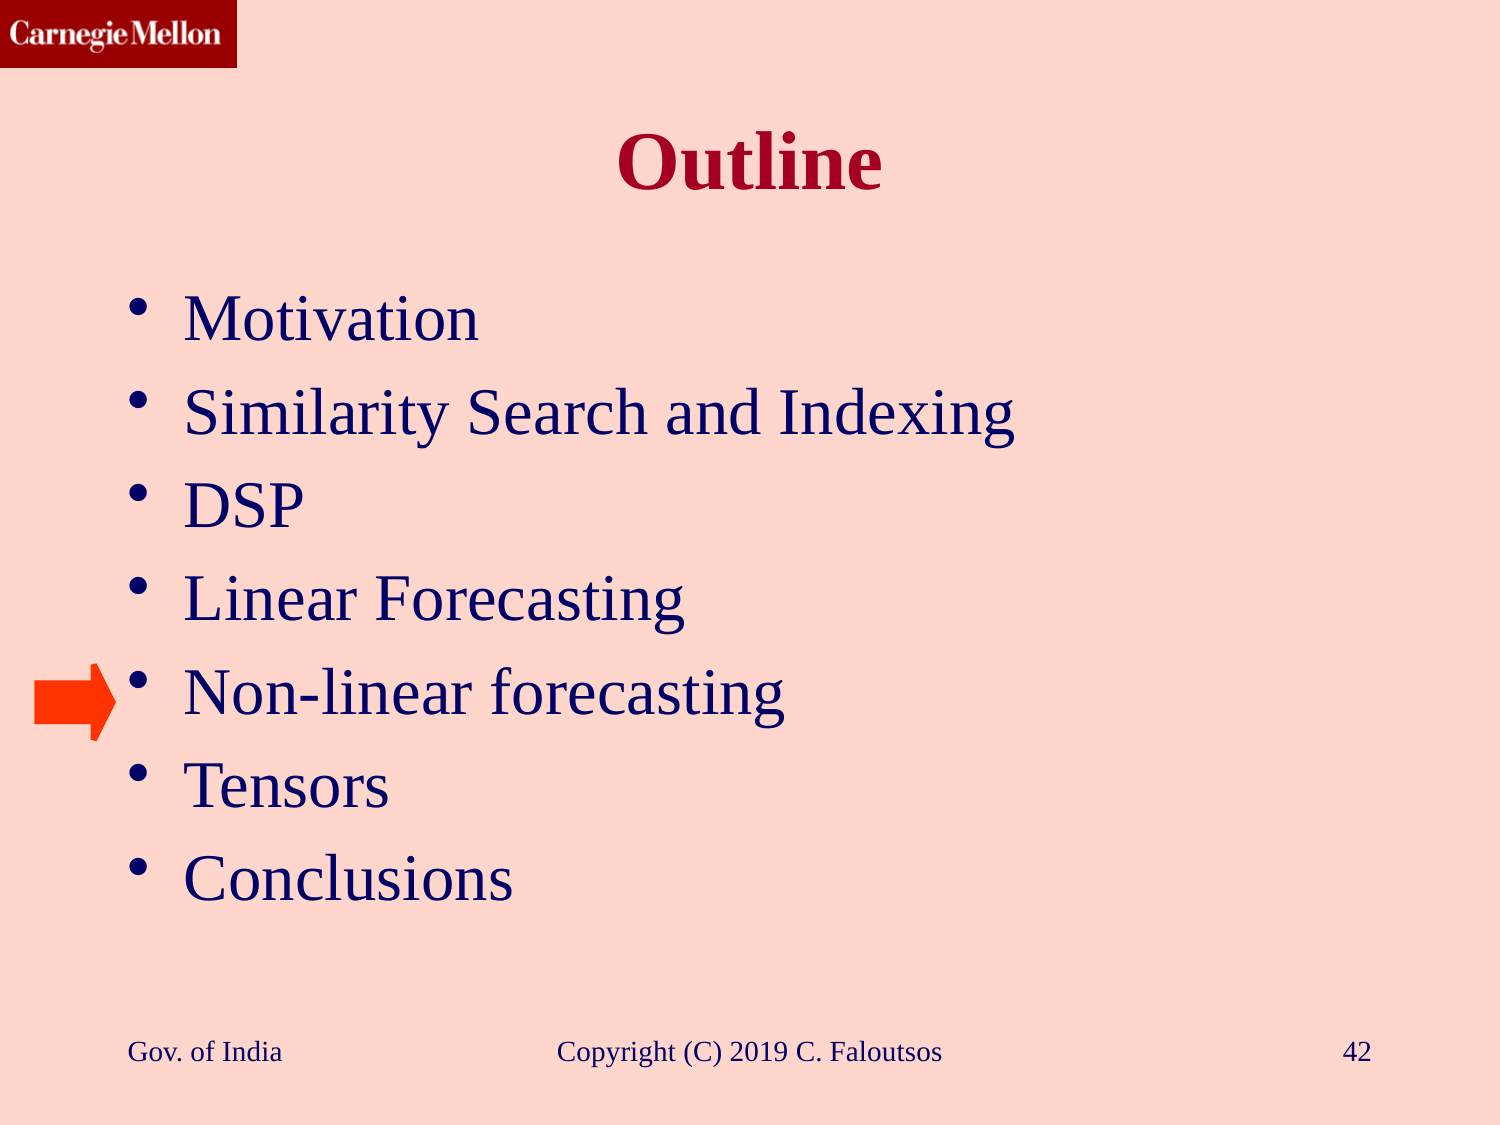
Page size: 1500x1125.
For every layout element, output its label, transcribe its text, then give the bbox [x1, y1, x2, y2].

slide_number 42 [1074, 1024, 1388, 1101]
title Outline [112, 99, 1388, 213]
picture [0, 0, 237, 68]
footer Copyright (C) 2019 C. Faloutsos [512, 1024, 988, 1101]
text_box [37, 664, 113, 740]
slide_number Gov. of India [112, 1024, 426, 1101]
list Motivation Similarity Search and Indexing DSP Linear Forecasting Non-linear forecasting Tensors Conclusions [112, 266, 1388, 942]
